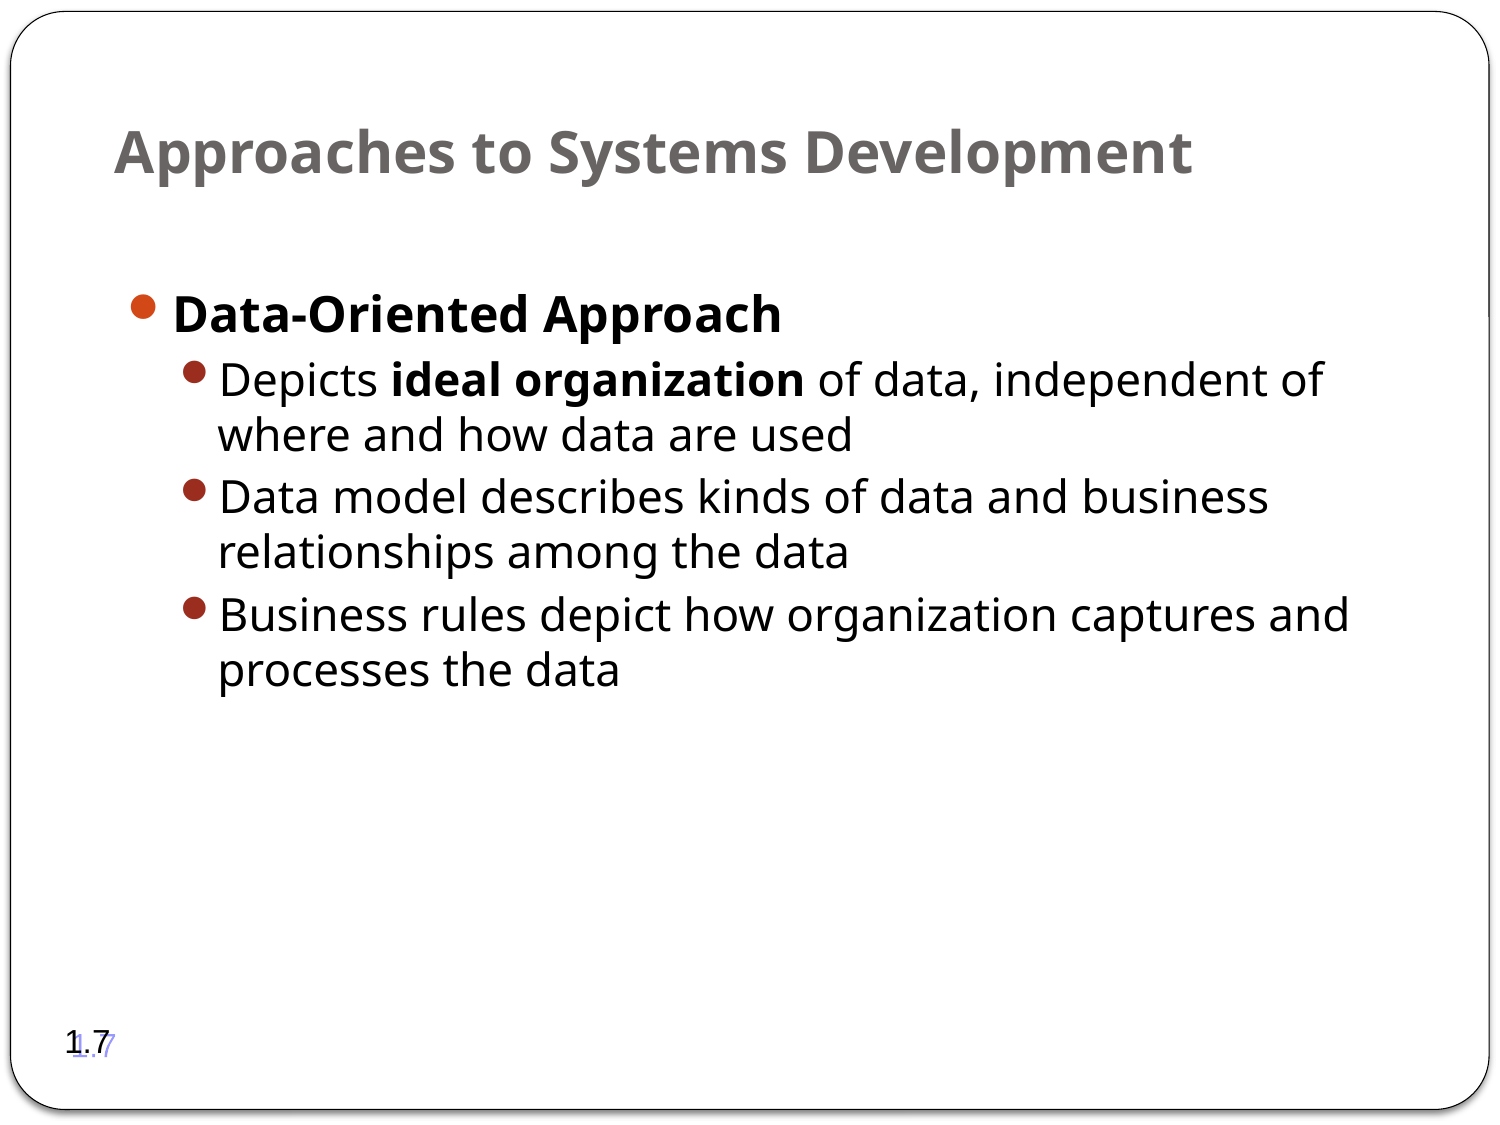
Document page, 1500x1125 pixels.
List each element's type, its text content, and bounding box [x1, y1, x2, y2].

list Data-Oriented Approach Depicts ideal organization of data, independent of where and how data are used Data model describes kinds of data and business relationships among the data Business rules depict how organization captures and processes the data [112, 275, 1388, 950]
title Approaches to Systems Development [99, 12, 1375, 200]
text_box 1.7 [37, 1012, 138, 1107]
